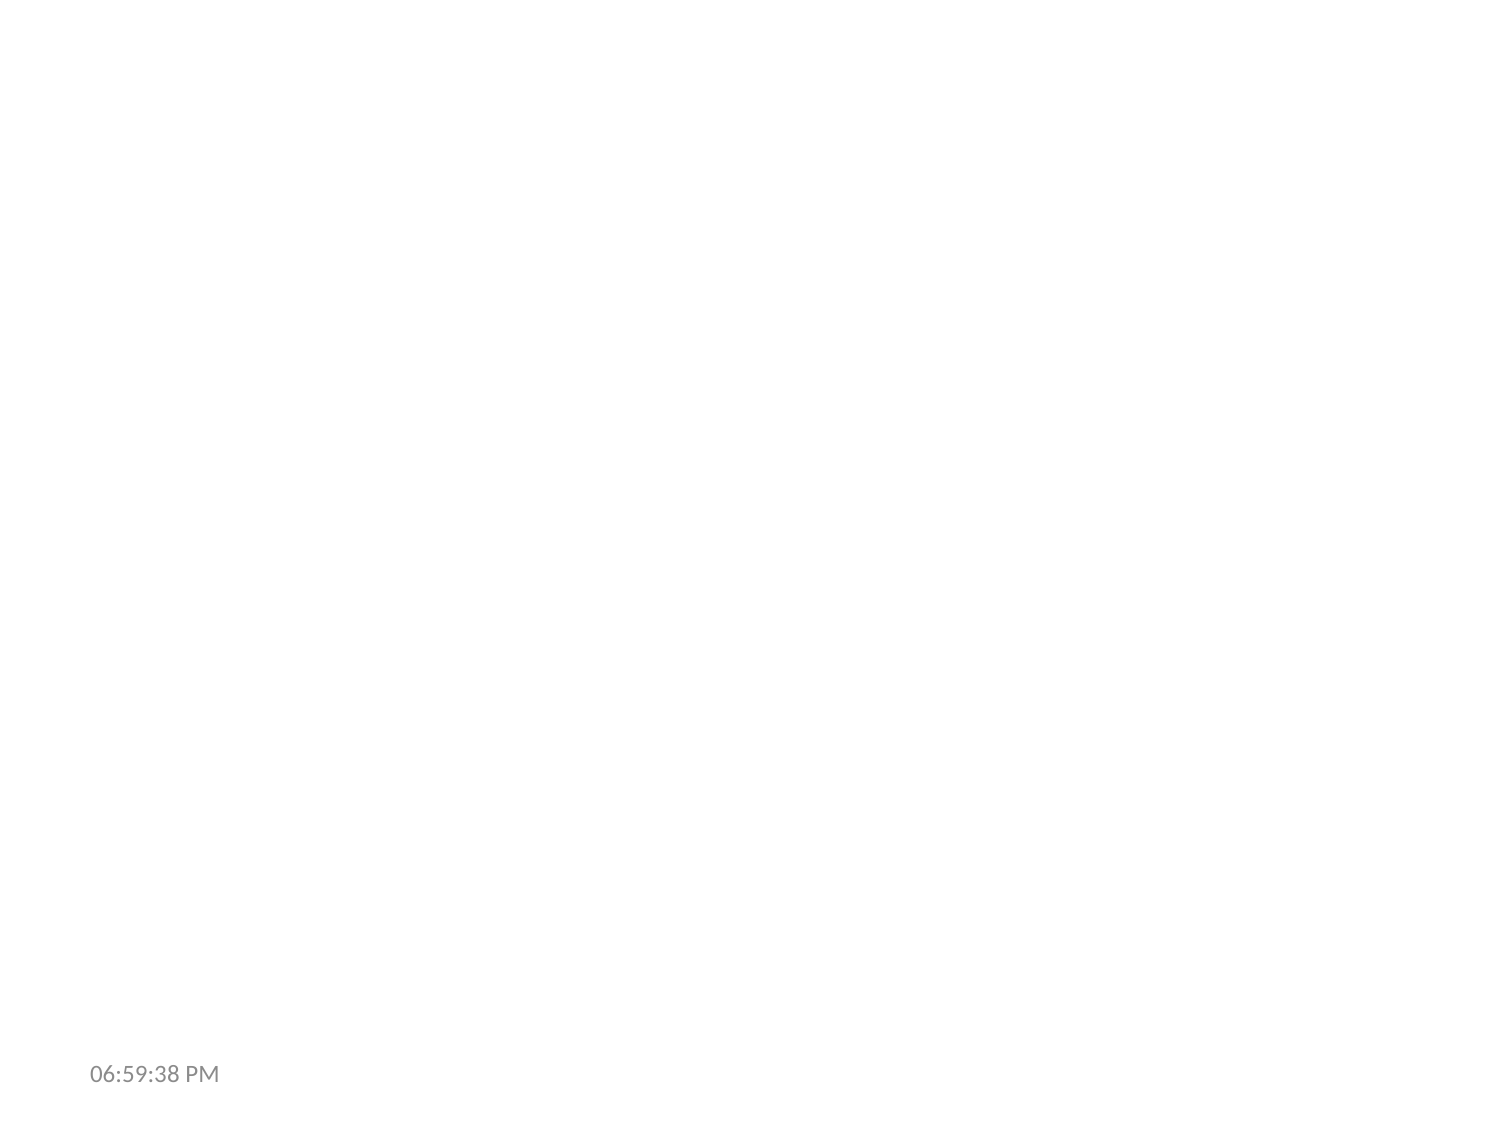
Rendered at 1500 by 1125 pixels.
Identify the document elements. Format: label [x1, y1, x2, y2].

slide_number [75, 1042, 425, 1103]
